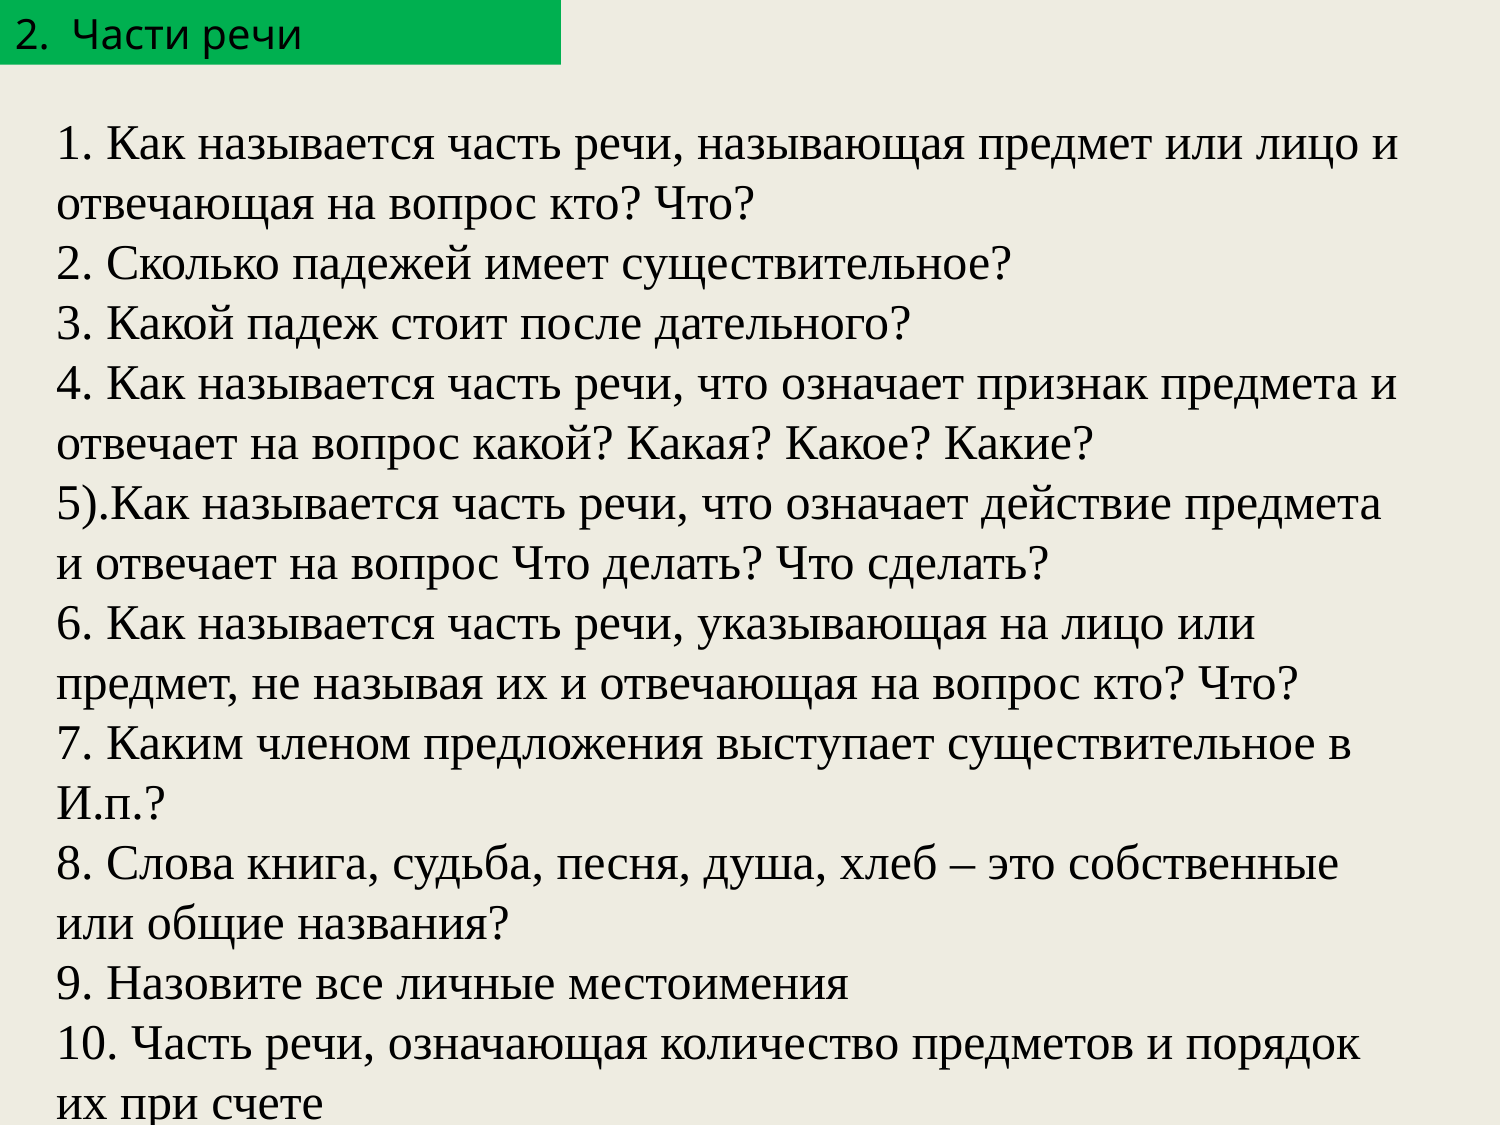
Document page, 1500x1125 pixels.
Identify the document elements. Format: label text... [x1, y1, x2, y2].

text_box 1. Как называется часть речи, называющая предмет или лицо и отвечающая на вопрос кто? Что? 2. Сколько падежей имеет существительное? 3. Какой падеж стоит после дательного? 4. Как называется часть речи, что означает признак предмета и отвечает на вопрос какой? Какая? Какое? Какие? 5).Как называется часть речи, что означает действие предмета и отвечает на вопрос Что делать? Что сделать? 6. Как называется часть речи, указывающая на лицо или предмет, не называя их и отвечающая на вопрос кто? Что? 7. Каким членом предложения выступает существительное в И.п.? 8. Слова книга, судьба, песня, душа, хлеб – это собственные или общие названия? 9. Назовите все личные местоимения 10. Часть речи, означающая количество предметов и порядок их при счете [41, 101, 1436, 1125]
text_box 2. Части речи [0, 0, 561, 65]
